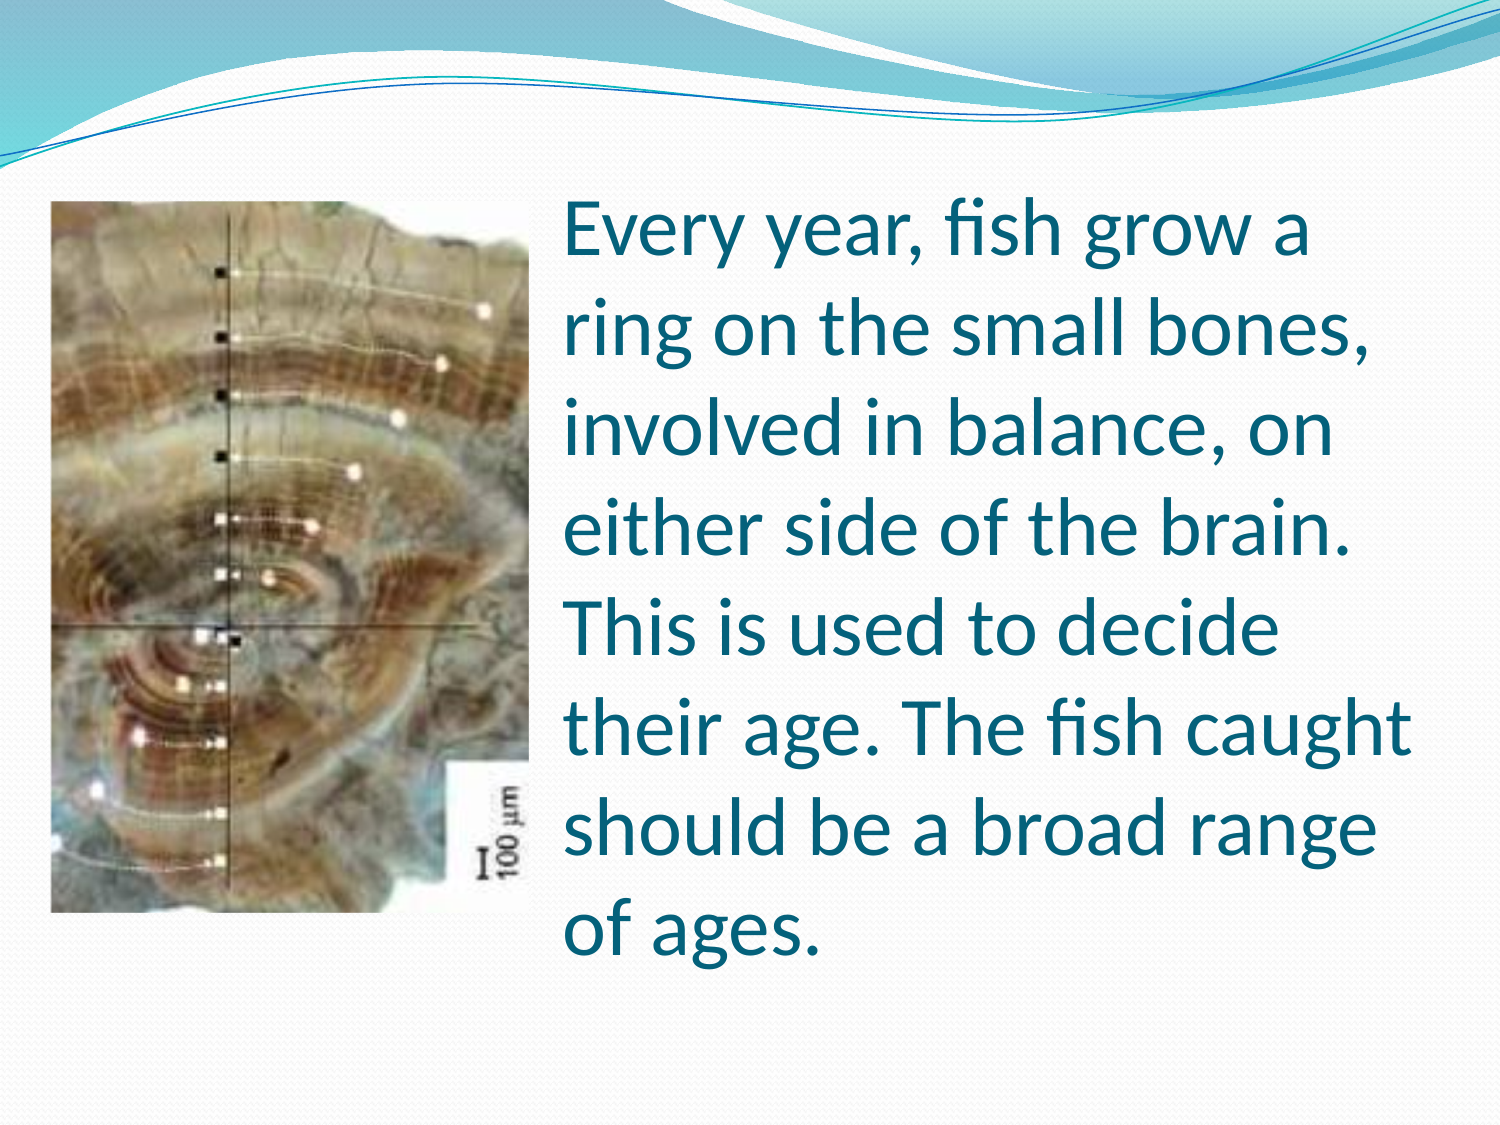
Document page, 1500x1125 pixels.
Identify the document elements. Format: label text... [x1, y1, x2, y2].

picture [0, 202, 646, 796]
picture [637, 522, 646, 549]
title Every year, fish grow a ring on the small bones, involved in balance, on either side of the brain. This is used to decide their age. The fish caught should be a broad range of ages. [562, 62, 1438, 972]
picture [52, 805, 528, 912]
